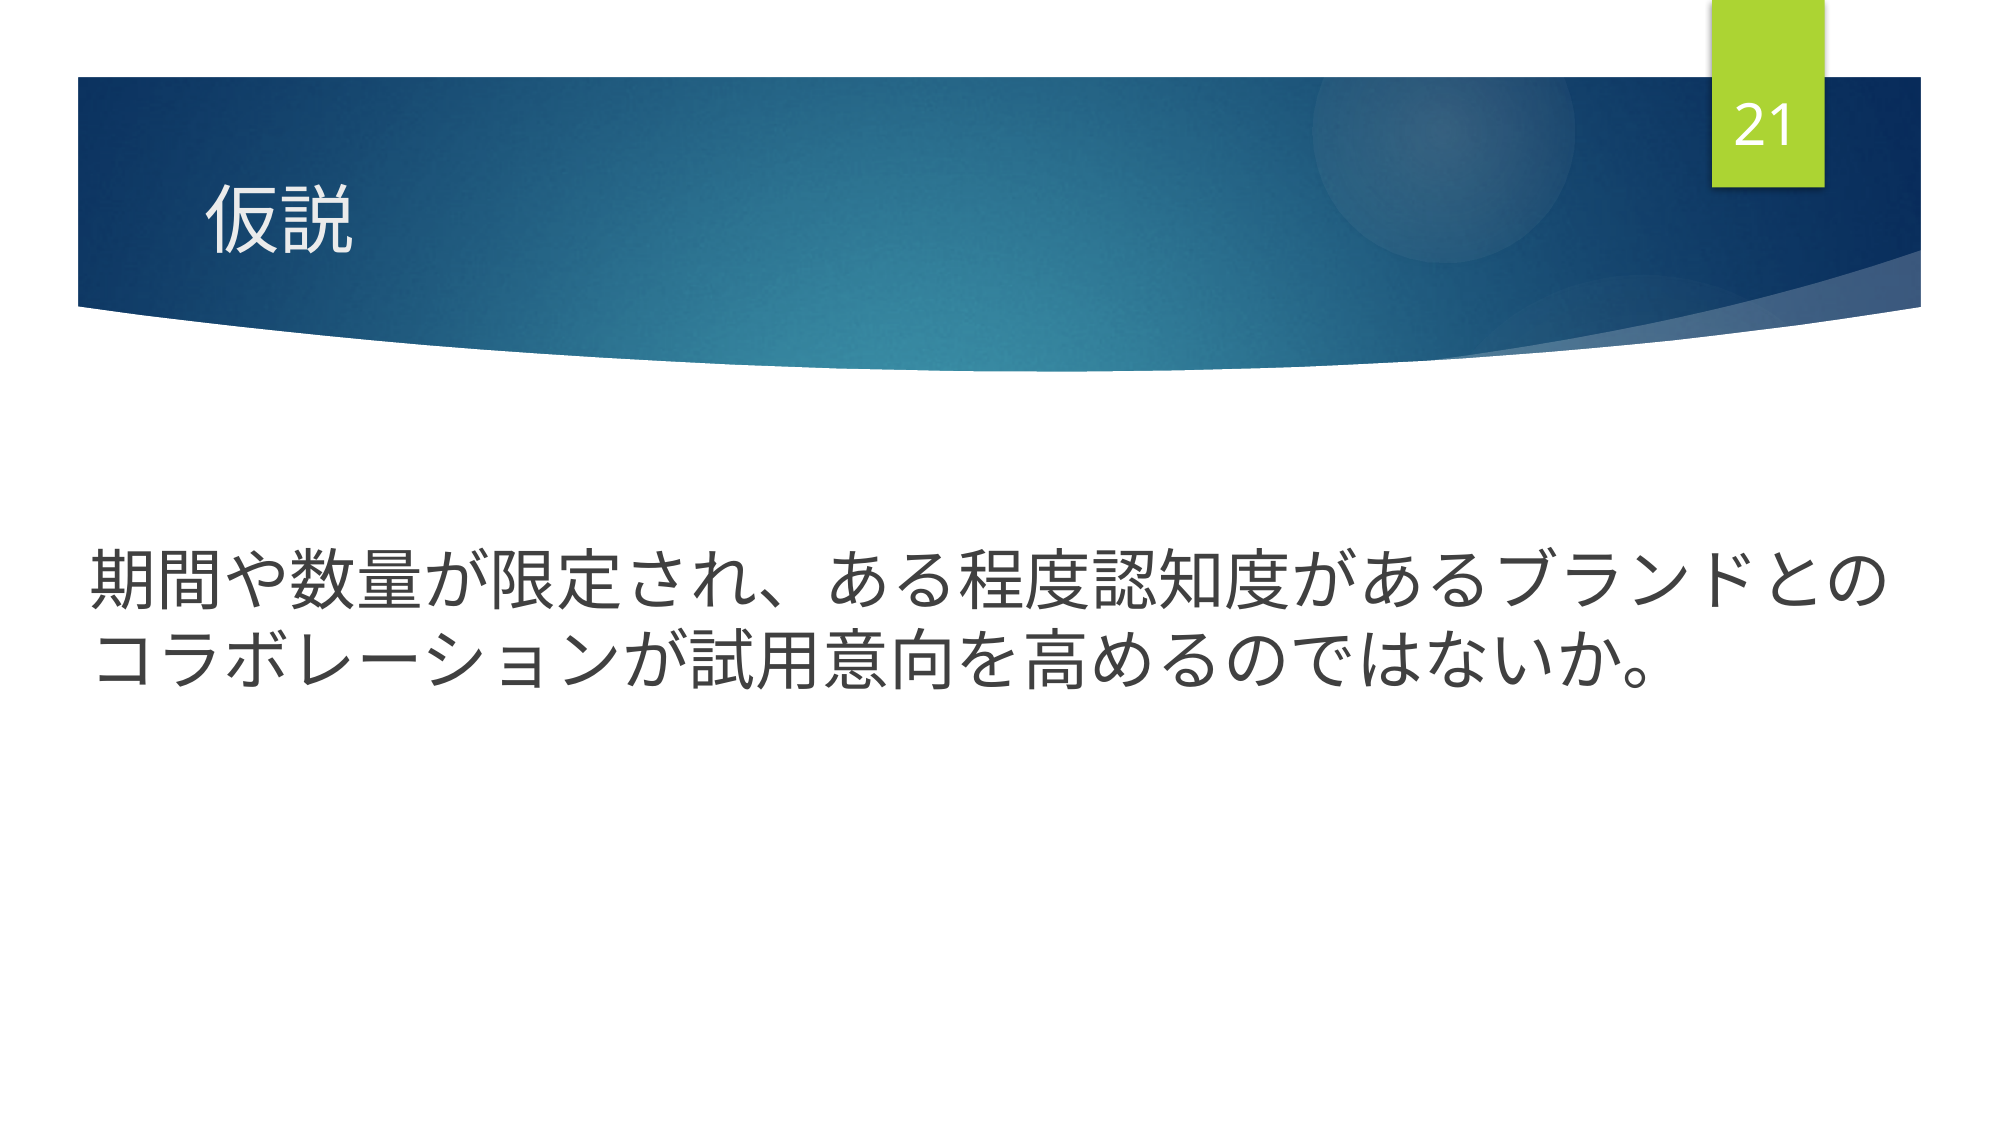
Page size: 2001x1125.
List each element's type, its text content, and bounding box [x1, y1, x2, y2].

title 仮説 [189, 159, 1673, 276]
slide_number 21 [1698, 48, 1836, 175]
list 期間や数量が限定され、ある程度認知度があるブランドとのコラボレーションが試用意向を高めるのではないか。 [74, 529, 1918, 820]
